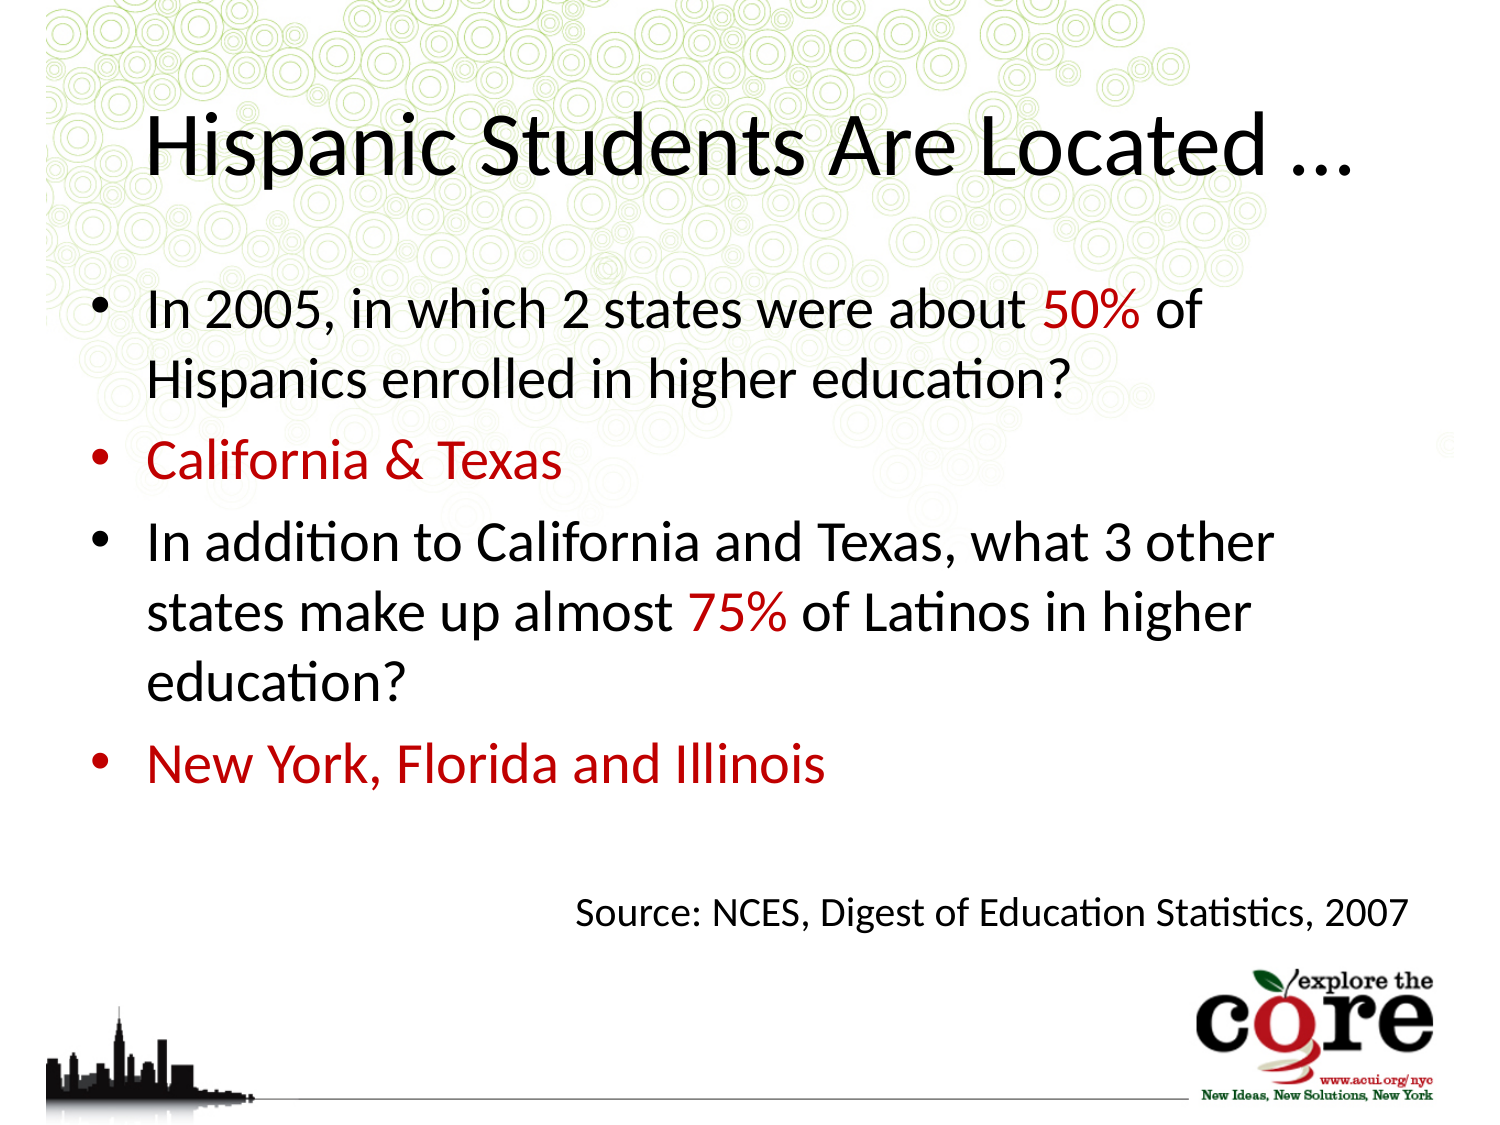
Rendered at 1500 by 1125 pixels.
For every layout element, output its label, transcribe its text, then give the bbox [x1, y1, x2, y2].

picture [46, 0, 1454, 1125]
title Hispanic Students Are Located … [74, 44, 1426, 233]
list In 2005, in which 2 states were about 50% of Hispanics enrolled in higher education? California & Texas In addition to California and Texas, what 3 other states make up almost 75% of Latinos in higher education? New York, Florida and Illinois Source: NCES, Digest of Education Statistics, 2007 [74, 262, 1426, 1006]
